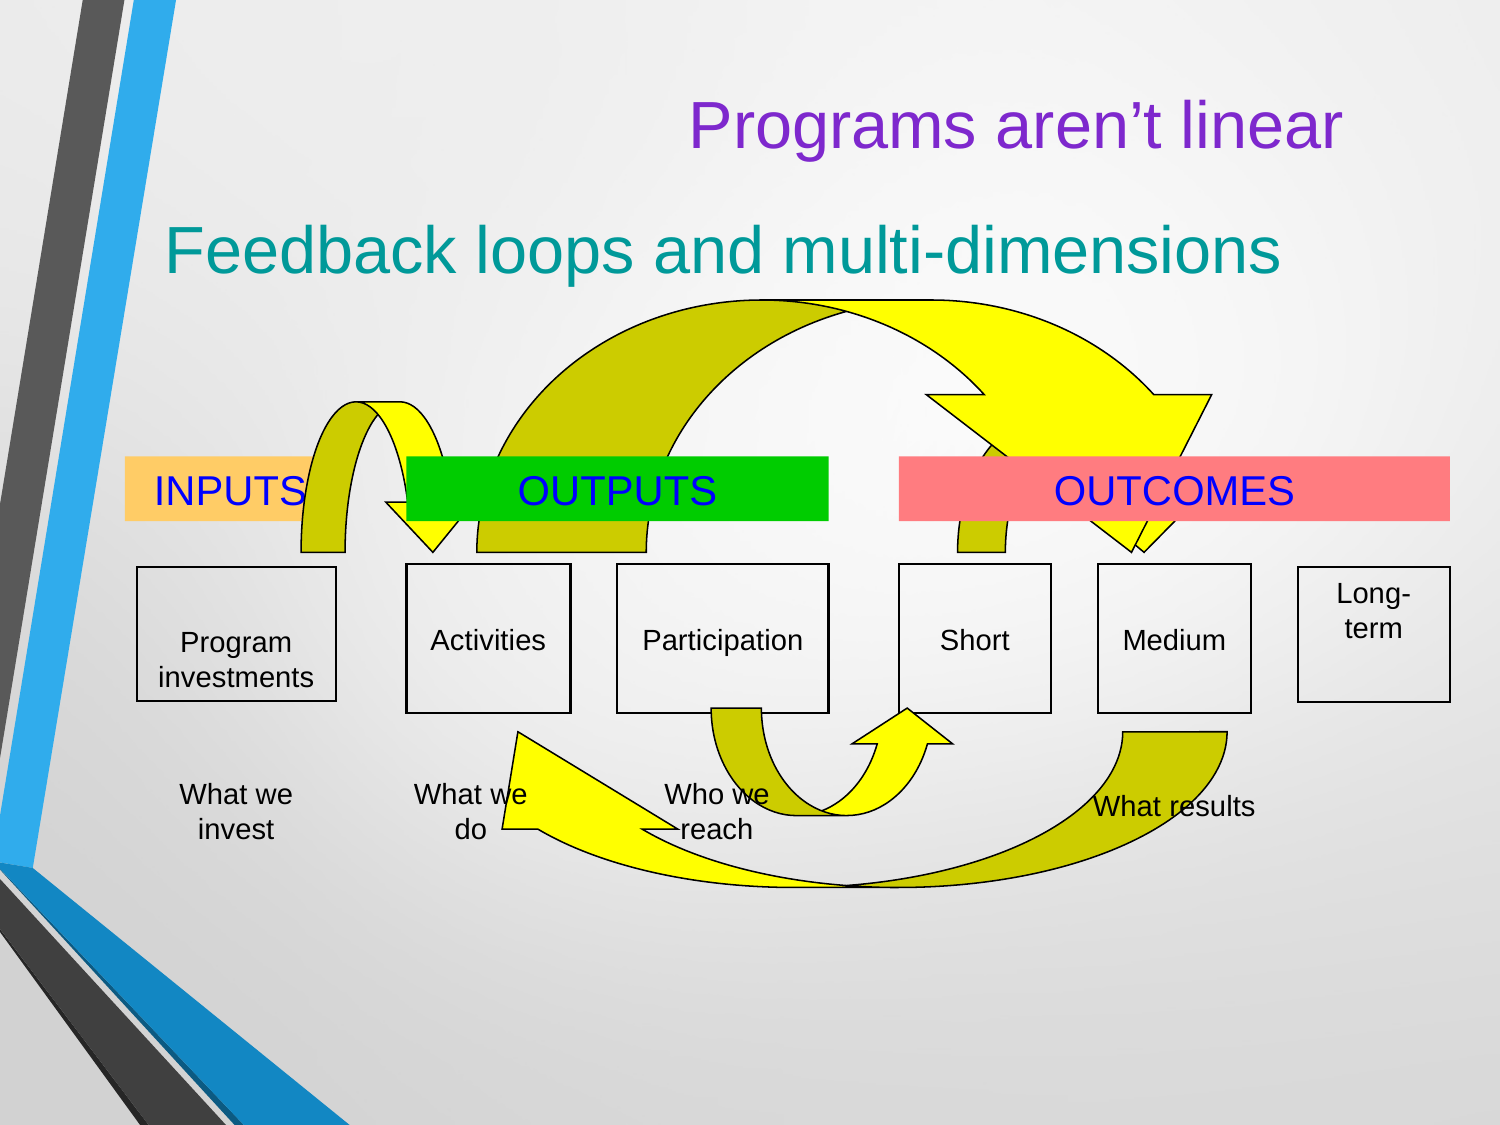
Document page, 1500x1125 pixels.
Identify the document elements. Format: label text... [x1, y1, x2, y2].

text_box Who we reach [640, 767, 794, 853]
text_box [1136, 522, 1174, 553]
text_box Feedback loops and multi-dimensions [149, 199, 1338, 359]
text_box Short [898, 564, 1052, 714]
text_box What we invest [160, 767, 313, 853]
text_box Medium [1098, 564, 1251, 714]
text_box What we do [394, 767, 548, 853]
text_box Participation [617, 564, 829, 714]
text_box What results [898, 779, 1450, 830]
text_box OUTPUTS [406, 456, 829, 522]
text_box Activities [406, 564, 571, 714]
text_box Programs aren’t linear [662, 74, 1375, 170]
text_box [794, 708, 953, 816]
text_box [512, 731, 1154, 888]
text_box Long-term [1297, 567, 1450, 702]
text_box [385, 502, 458, 553]
text_box Program investments [136, 566, 336, 701]
text_box [301, 401, 443, 553]
text_box [926, 359, 1212, 456]
text_box [1092, 522, 1147, 553]
text_box OUTCOMES [898, 456, 1450, 522]
text_box INPUTS [124, 456, 313, 522]
